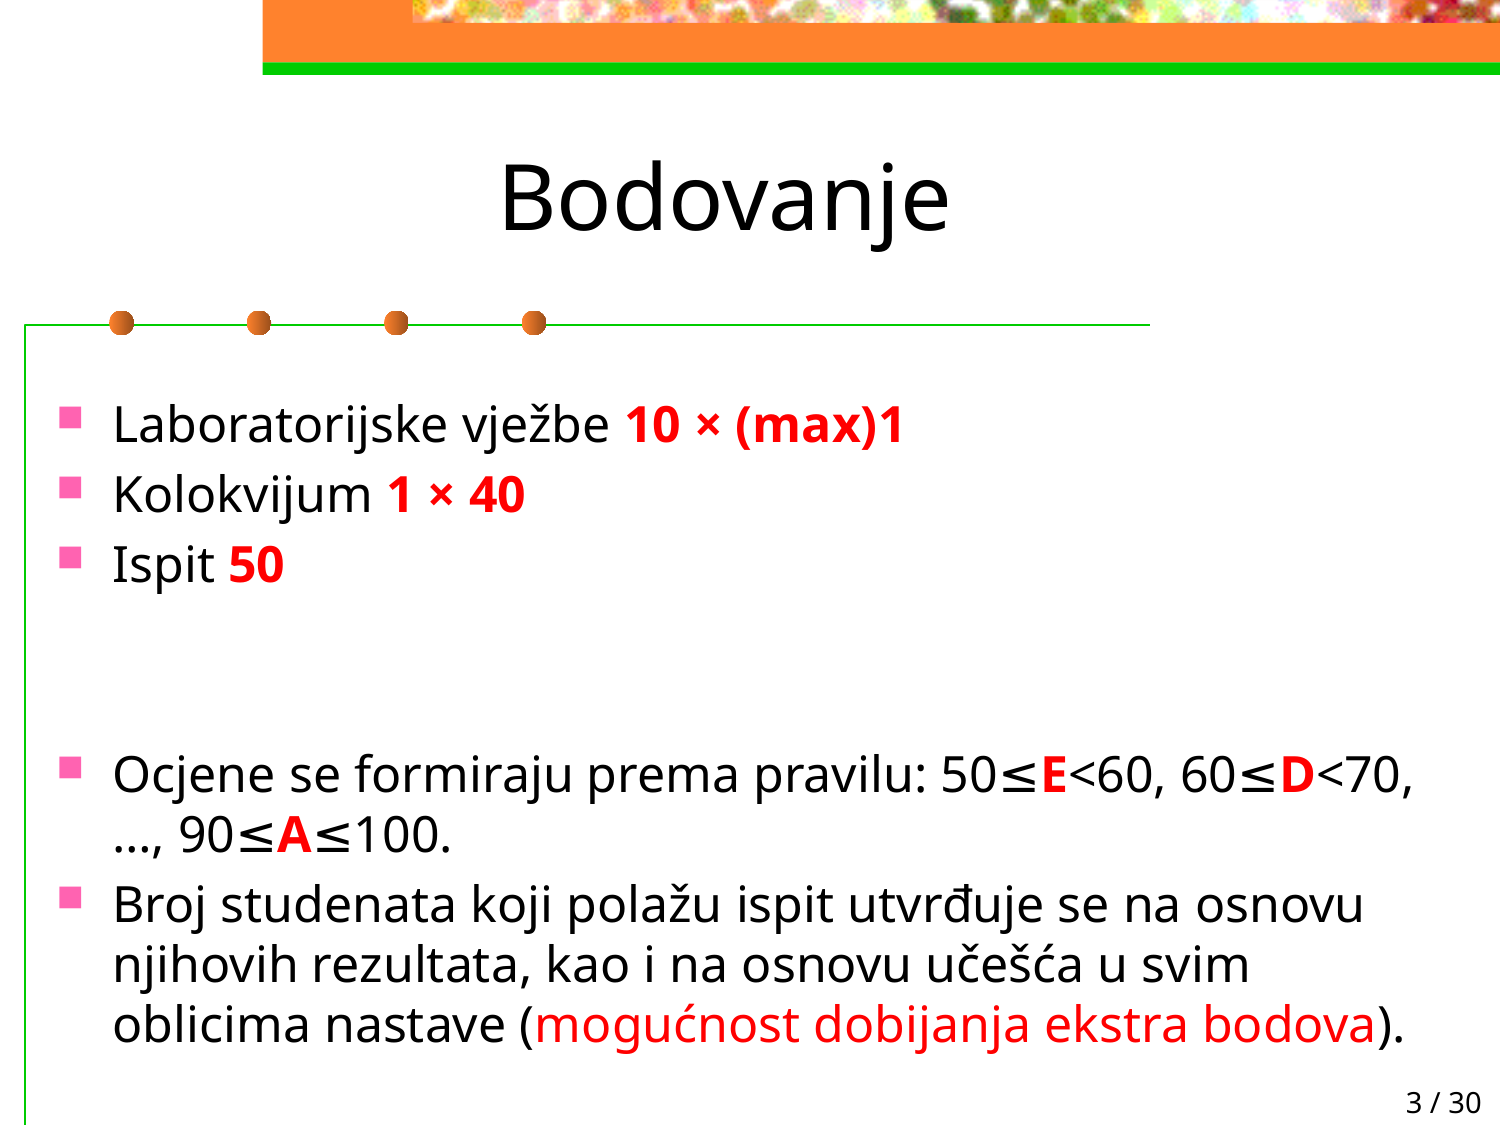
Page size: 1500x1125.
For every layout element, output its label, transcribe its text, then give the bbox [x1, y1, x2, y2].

title Bodovanje [87, 99, 1363, 288]
picture [412, 0, 1500, 23]
list Laboratorijske vježbe 10 × (max)1 Kolokvijum 1 × 40 Ispit 50 Ocjene se formiraju prema pravilu: 50≤E<60, 60≤D<70, …, 90≤A≤100. Broj studenata koji polažu ispit utvrđuje se na osnovu njihovih rezultata, kao i na osnovu učešća u svim oblicima nastave (mogućnost dobijanja ekstra bodova). [41, 385, 1471, 1083]
slide_number 3 / 30 [1376, 1079, 1498, 1125]
